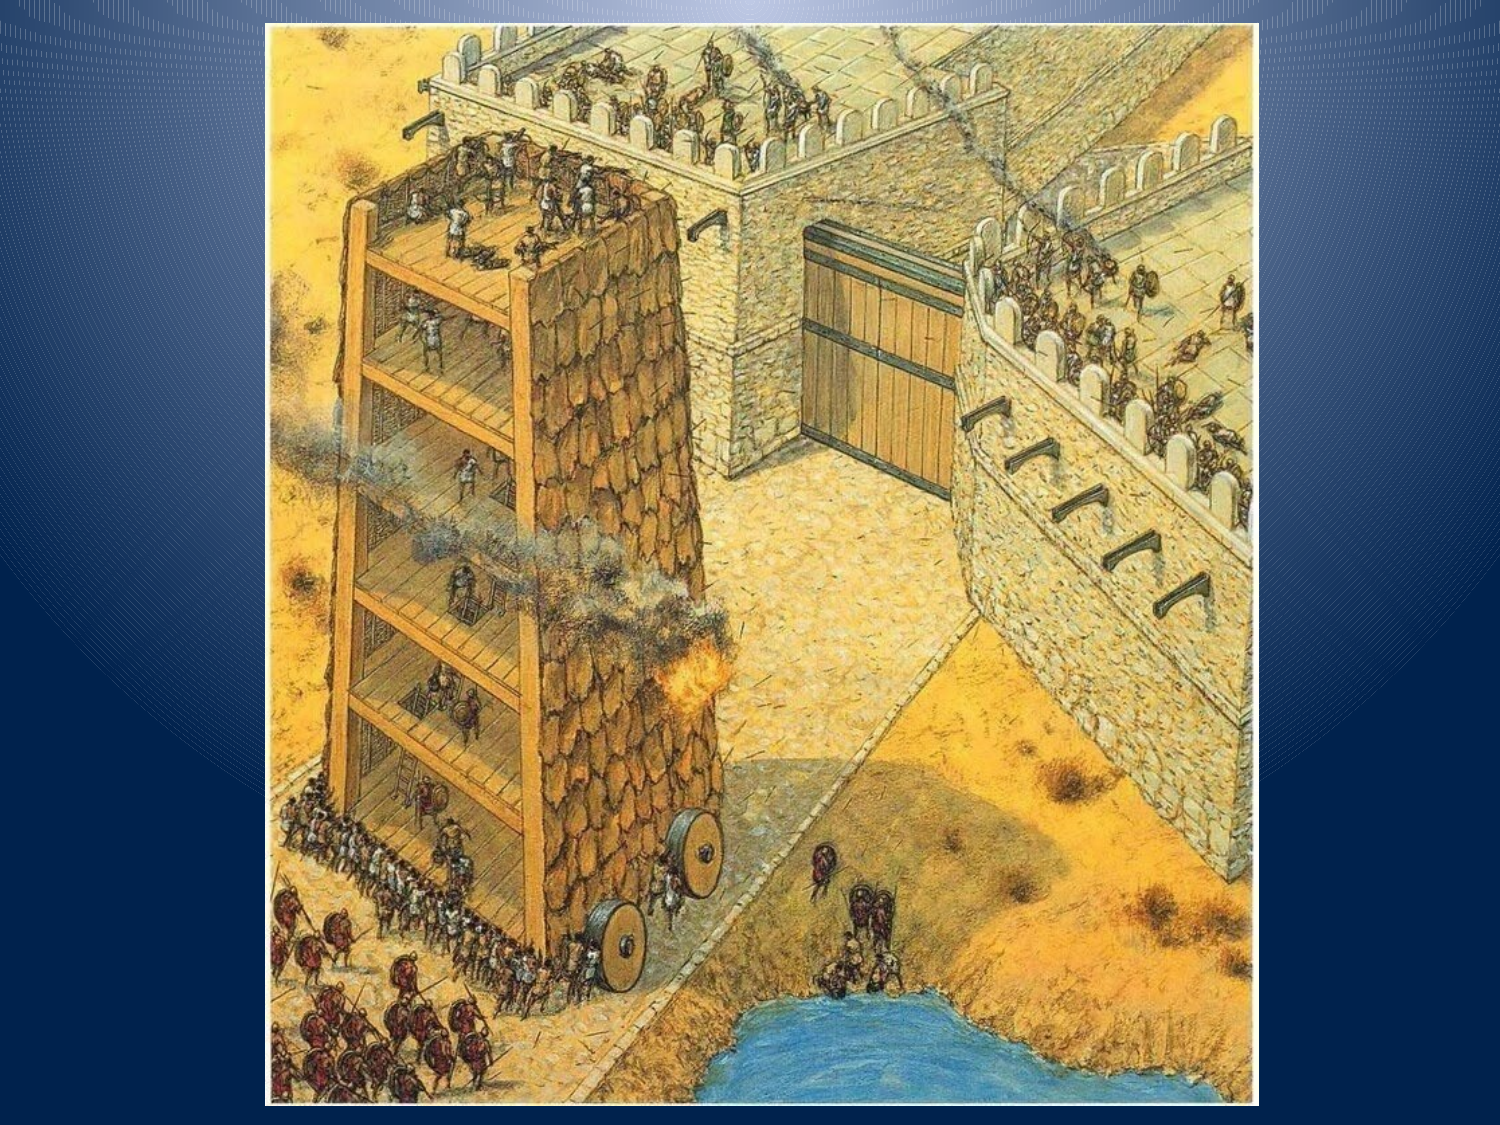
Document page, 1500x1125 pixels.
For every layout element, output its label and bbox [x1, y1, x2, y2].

picture [265, 23, 1259, 1107]
